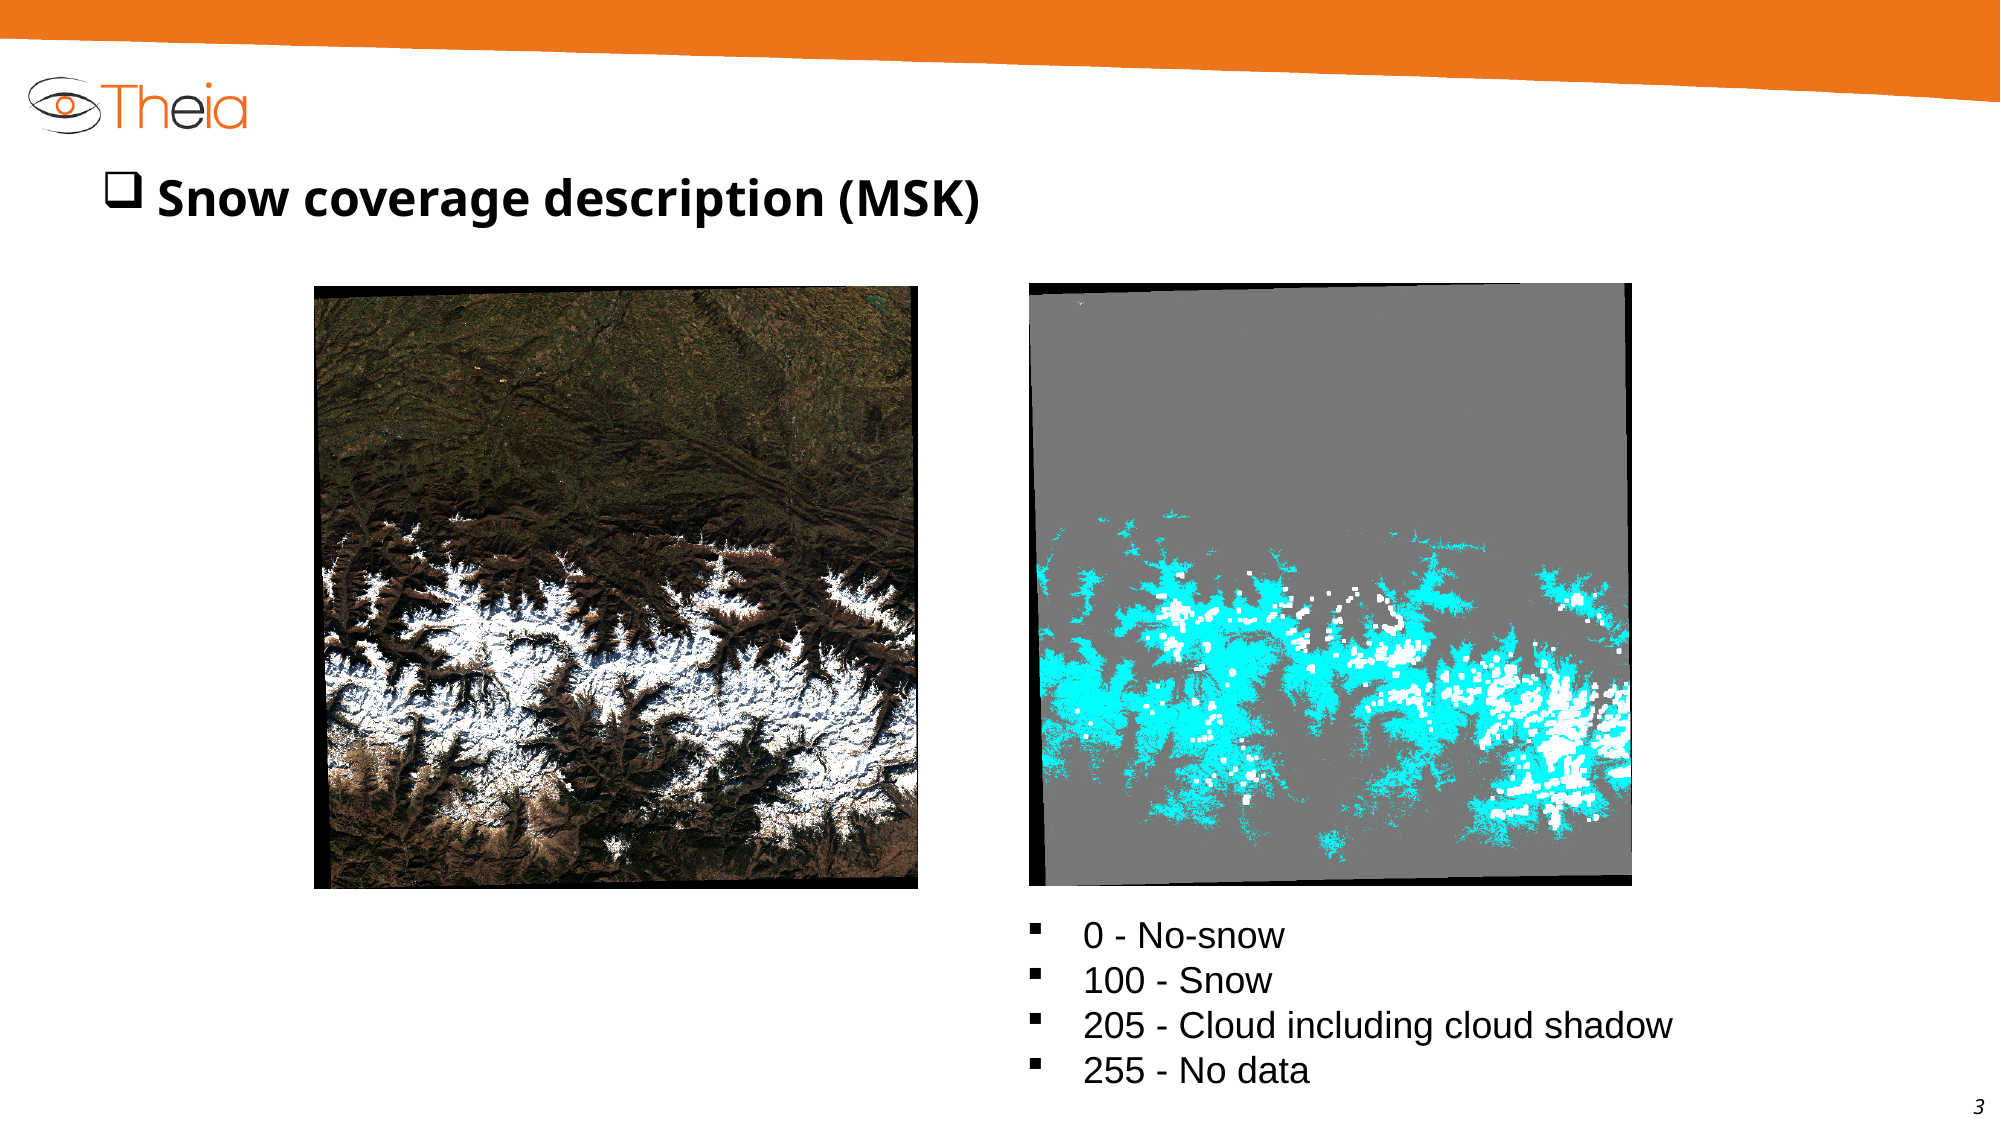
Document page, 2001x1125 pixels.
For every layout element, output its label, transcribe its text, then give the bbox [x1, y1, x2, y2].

picture [1029, 283, 1633, 886]
title Snow coverage description (MSK) [86, 160, 1887, 233]
picture [314, 286, 918, 890]
list 0 - No-snow 100 - Snow 205 - Cloud including cloud shadow 255 - No data [1011, 652, 1733, 1125]
picture [0, 0, 2000, 153]
